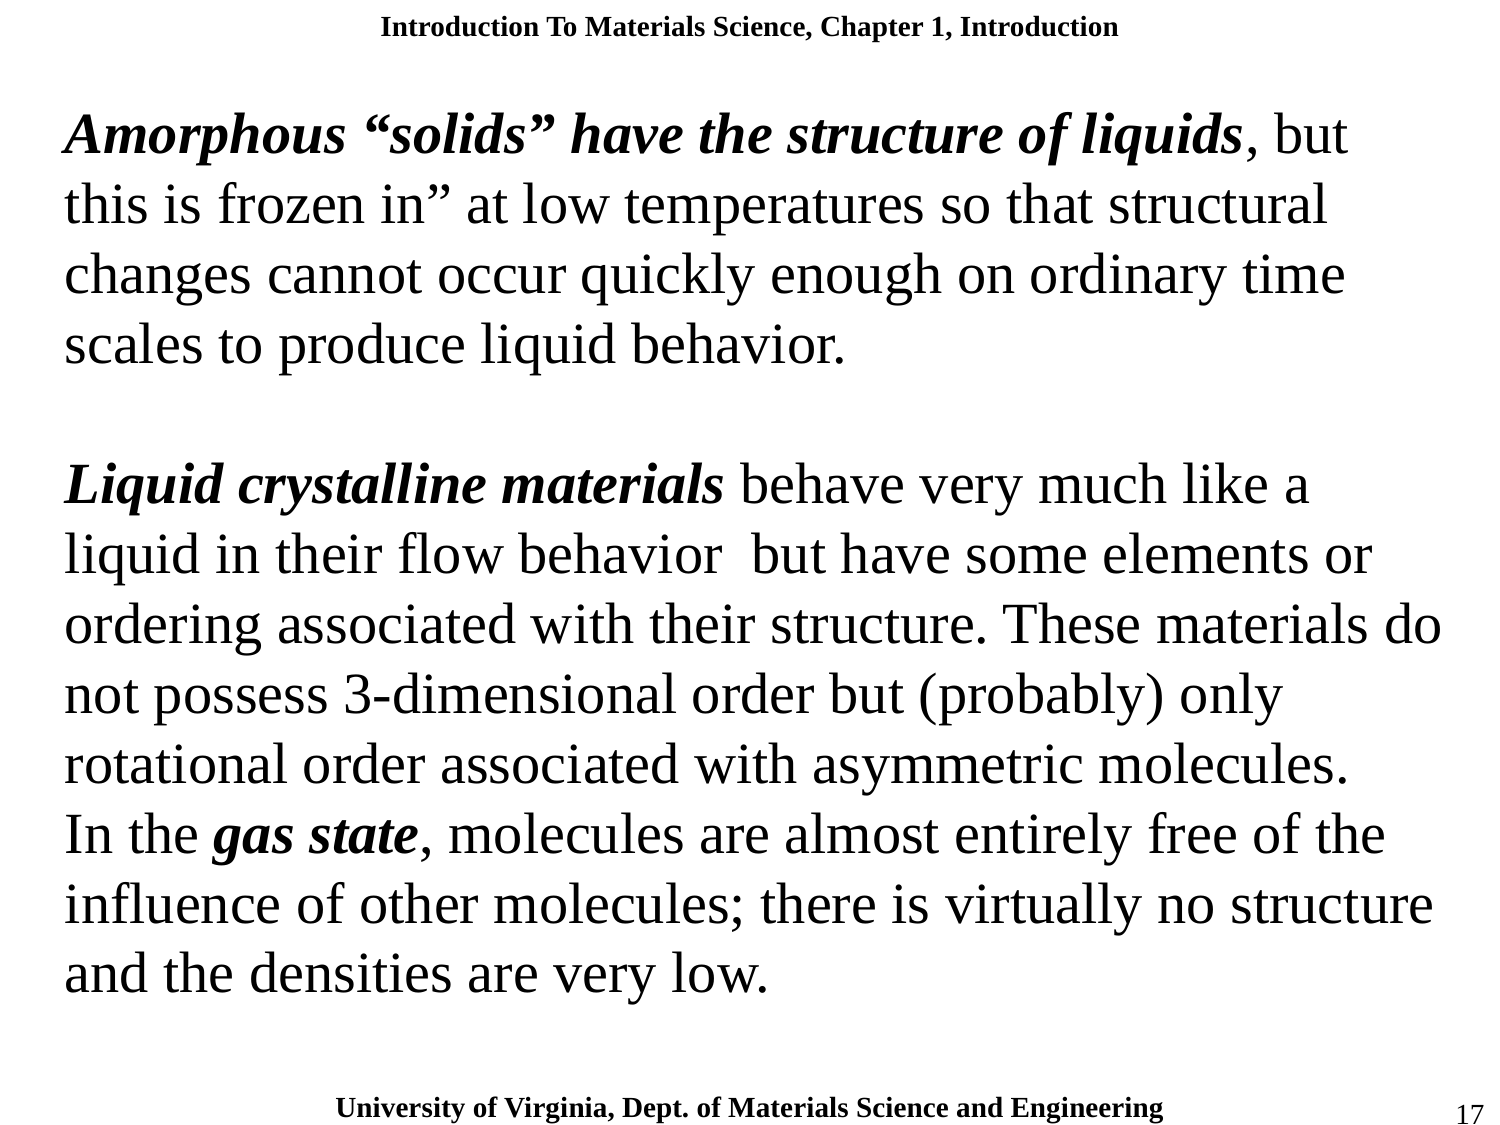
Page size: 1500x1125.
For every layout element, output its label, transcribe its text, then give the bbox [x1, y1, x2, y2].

slide_number 17 [1420, 1087, 1500, 1125]
text_box Amorphous “solids” have the structure of liquids, but this is frozen in” at low temperatures so that structural changes cannot occur quickly enough on ordinary time scales to produce liquid behavior. Liquid crystalline materials behave very much like a liquid in their flow behavior but have some elements or ordering associated with their structure. These materials do not possess 3-dimensional order but (probably) only rotational order associated with asymmetric molecules. In the gas state, molecules are almost entirely free of the influence of other molecules; there is virtually no structure and the densities are very low. [49, 87, 1463, 1012]
